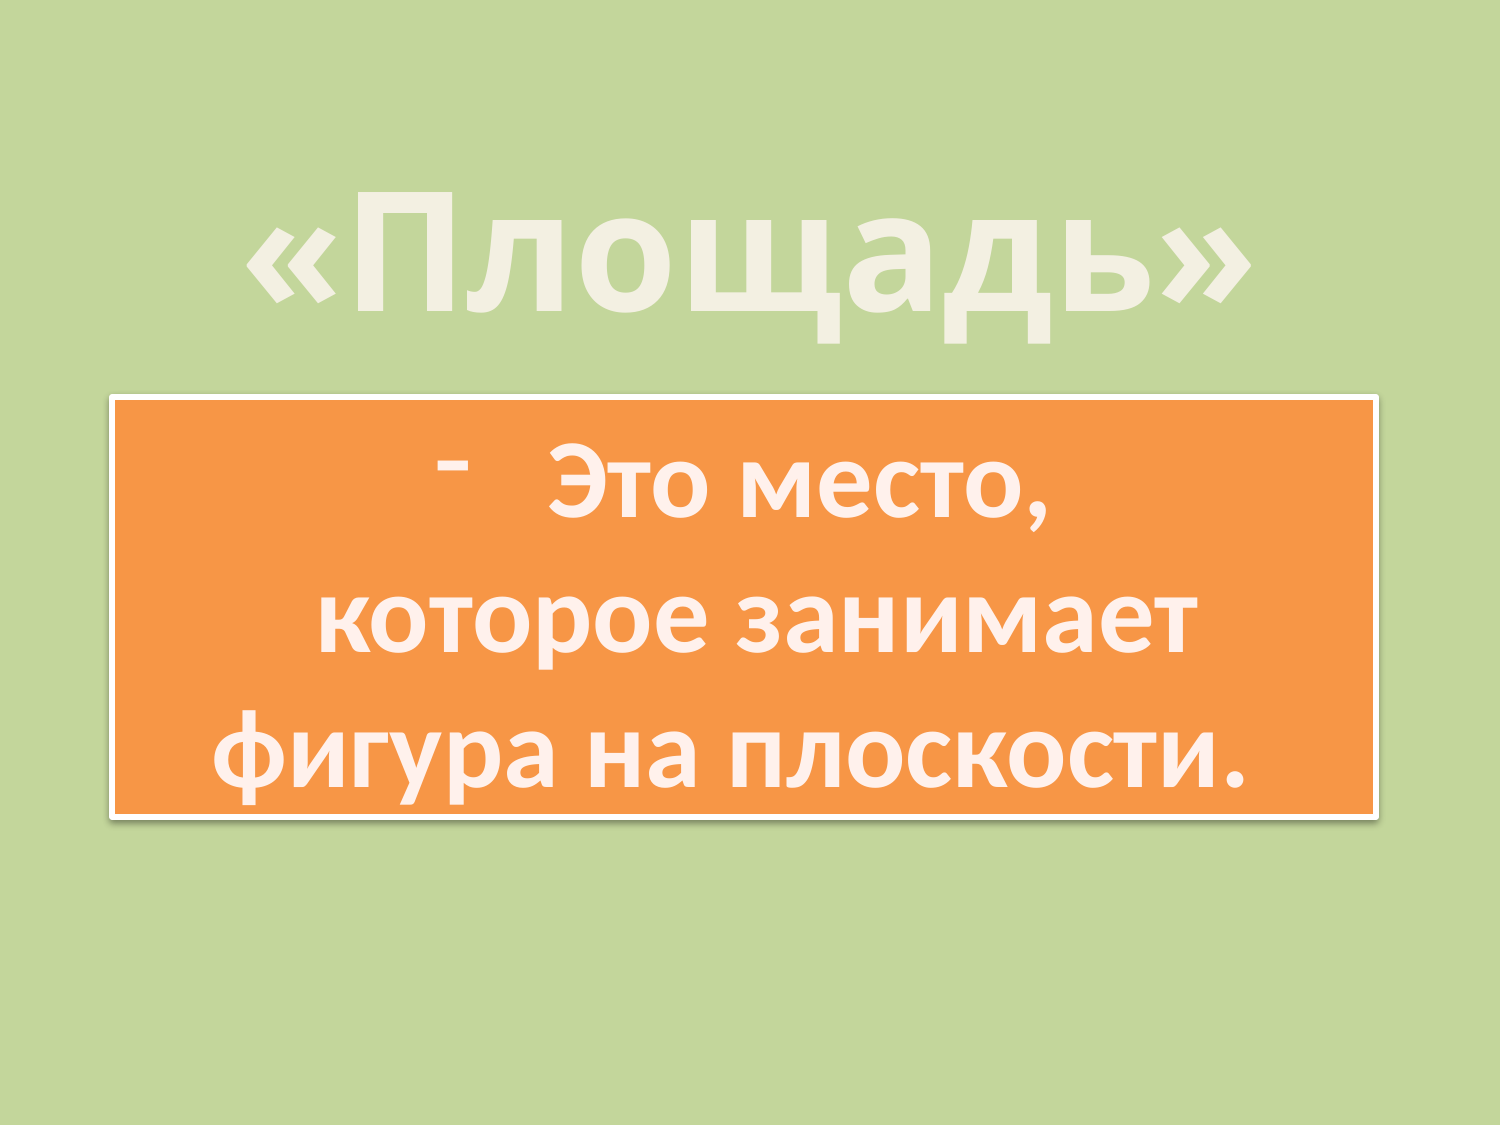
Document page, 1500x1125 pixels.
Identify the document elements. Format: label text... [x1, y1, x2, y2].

text_box «Площадь» [225, 137, 1275, 353]
text_box Это место, которое занимает фигура на плоскости. [109, 394, 1379, 820]
